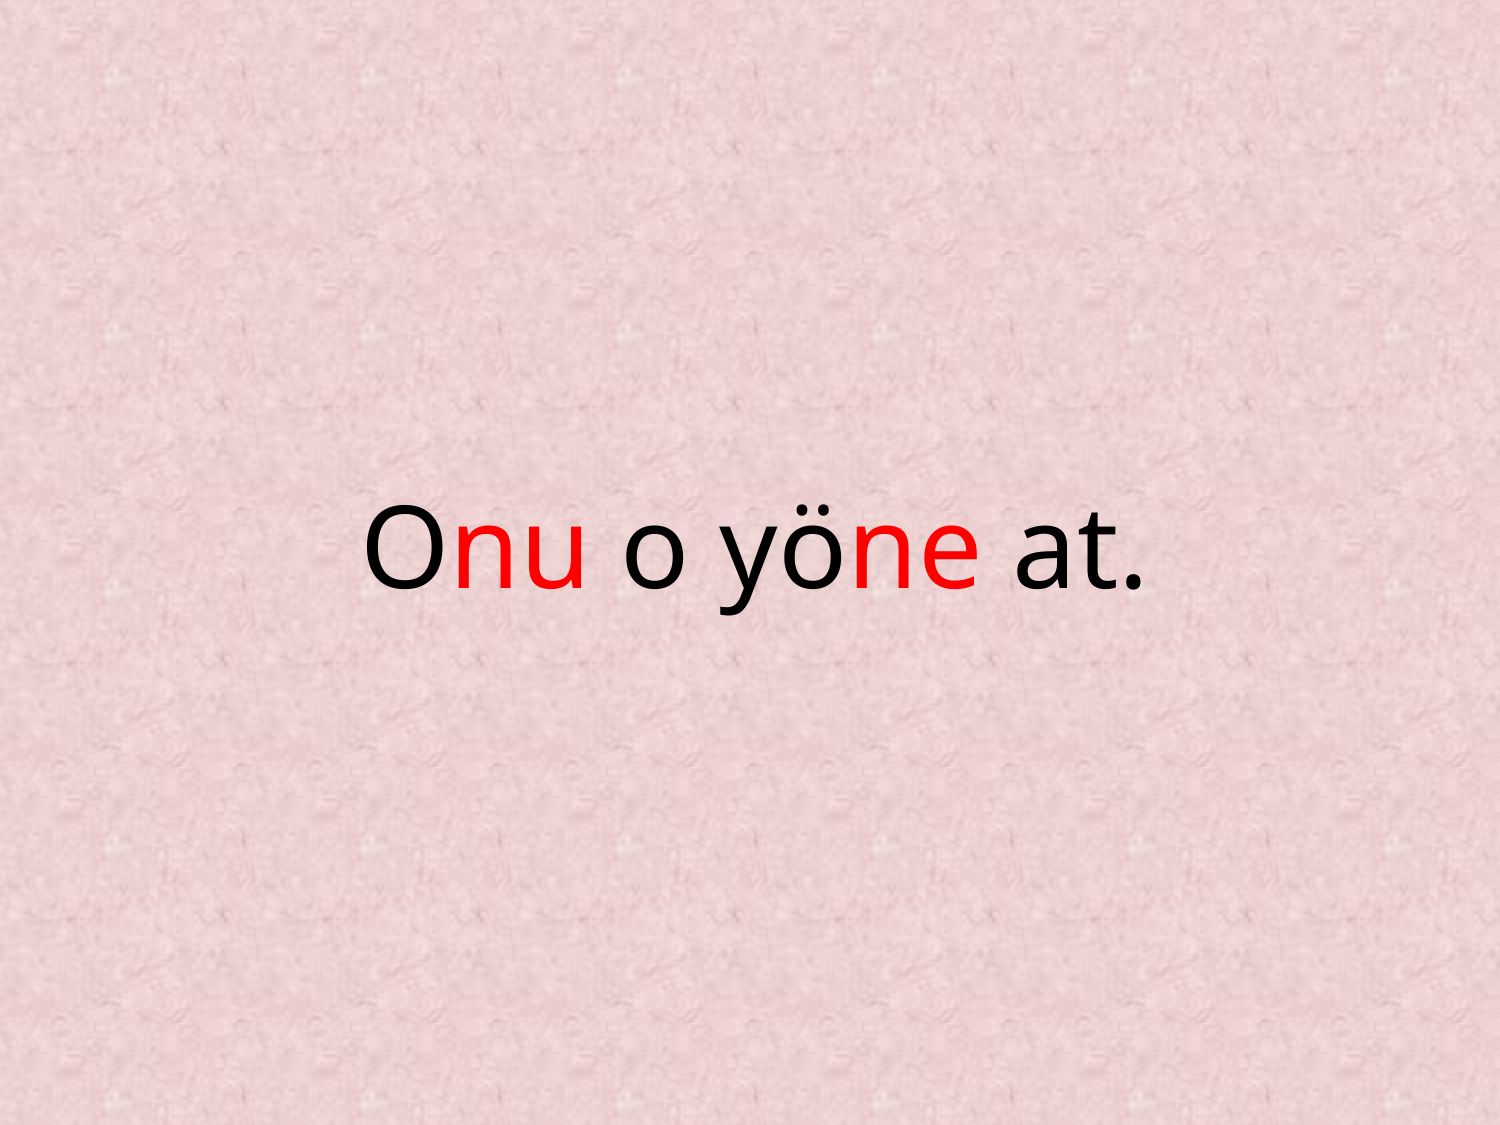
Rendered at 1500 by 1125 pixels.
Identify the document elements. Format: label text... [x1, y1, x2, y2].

title Onu o yöne at. [117, 421, 1393, 663]
